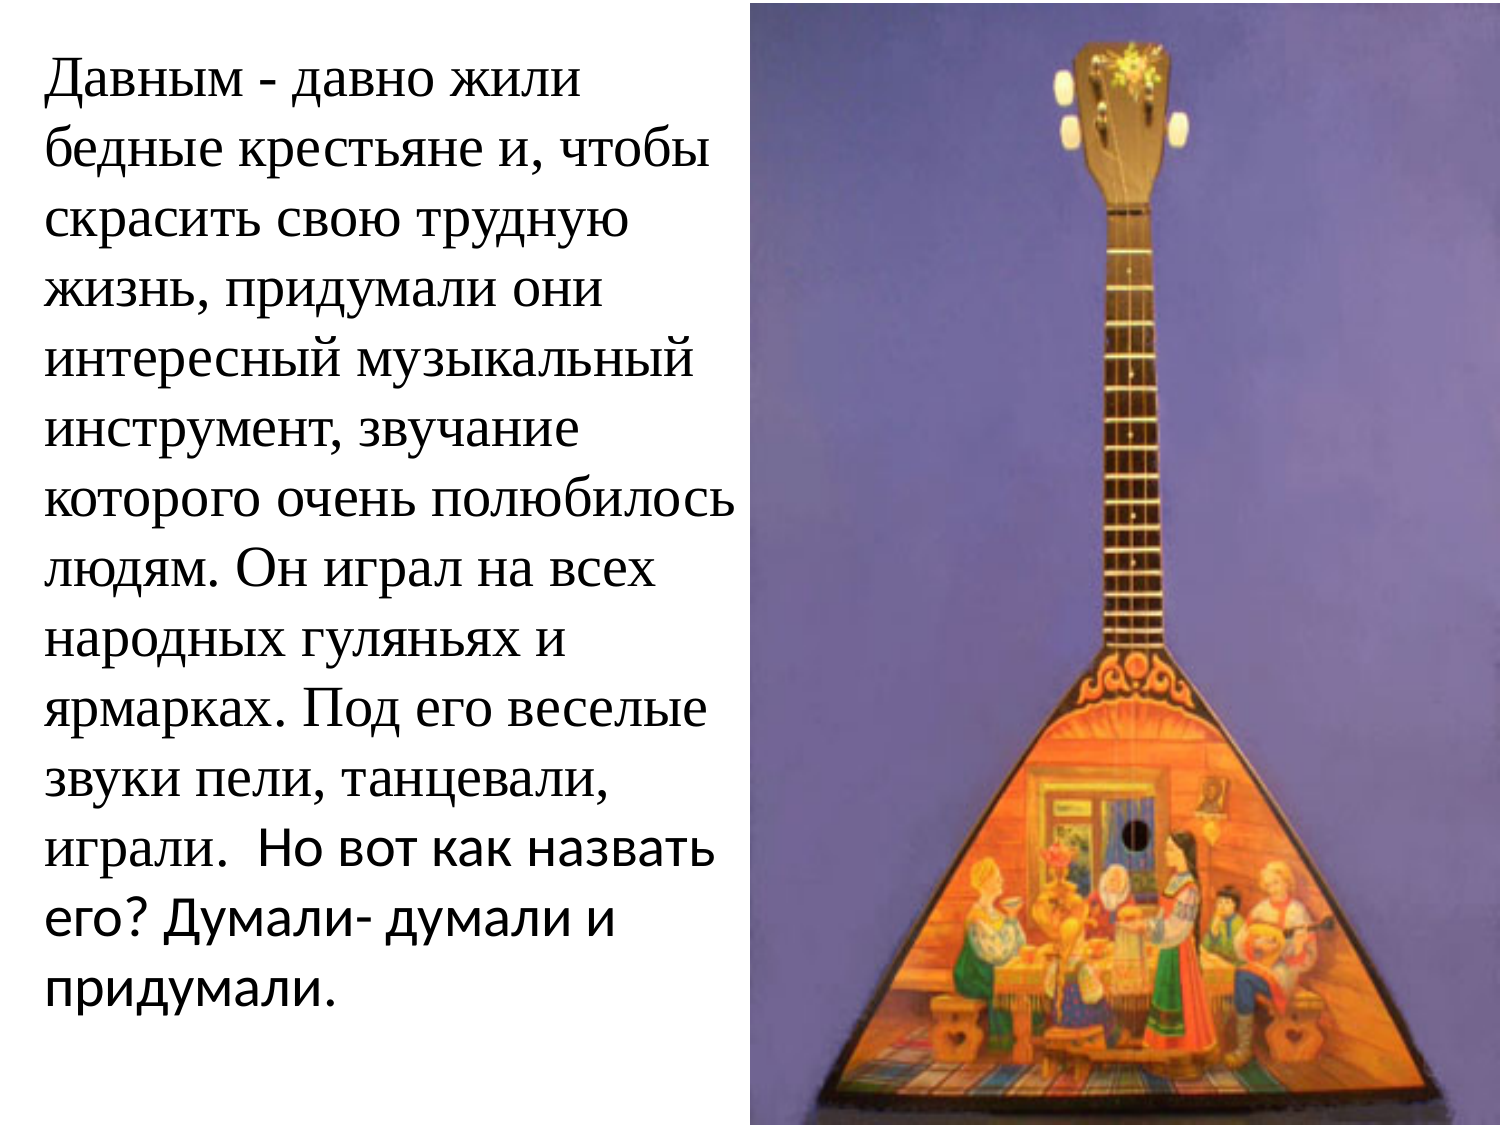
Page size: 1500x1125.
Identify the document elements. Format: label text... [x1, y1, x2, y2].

picture [749, 2, 1500, 1125]
text_box Давным - давно жили бедные крестьяне и, чтобы скрасить свою трудную жизнь, придумали они интересный музыкальный инструмент, звучание которого очень полюбилось людям. Он играл на всех народных гуляньях и ярмарках. Под его веселые звуки пели, танцевали, играли. Но вот как назвать его? Думали- думали и придумали. [29, 30, 744, 1026]
